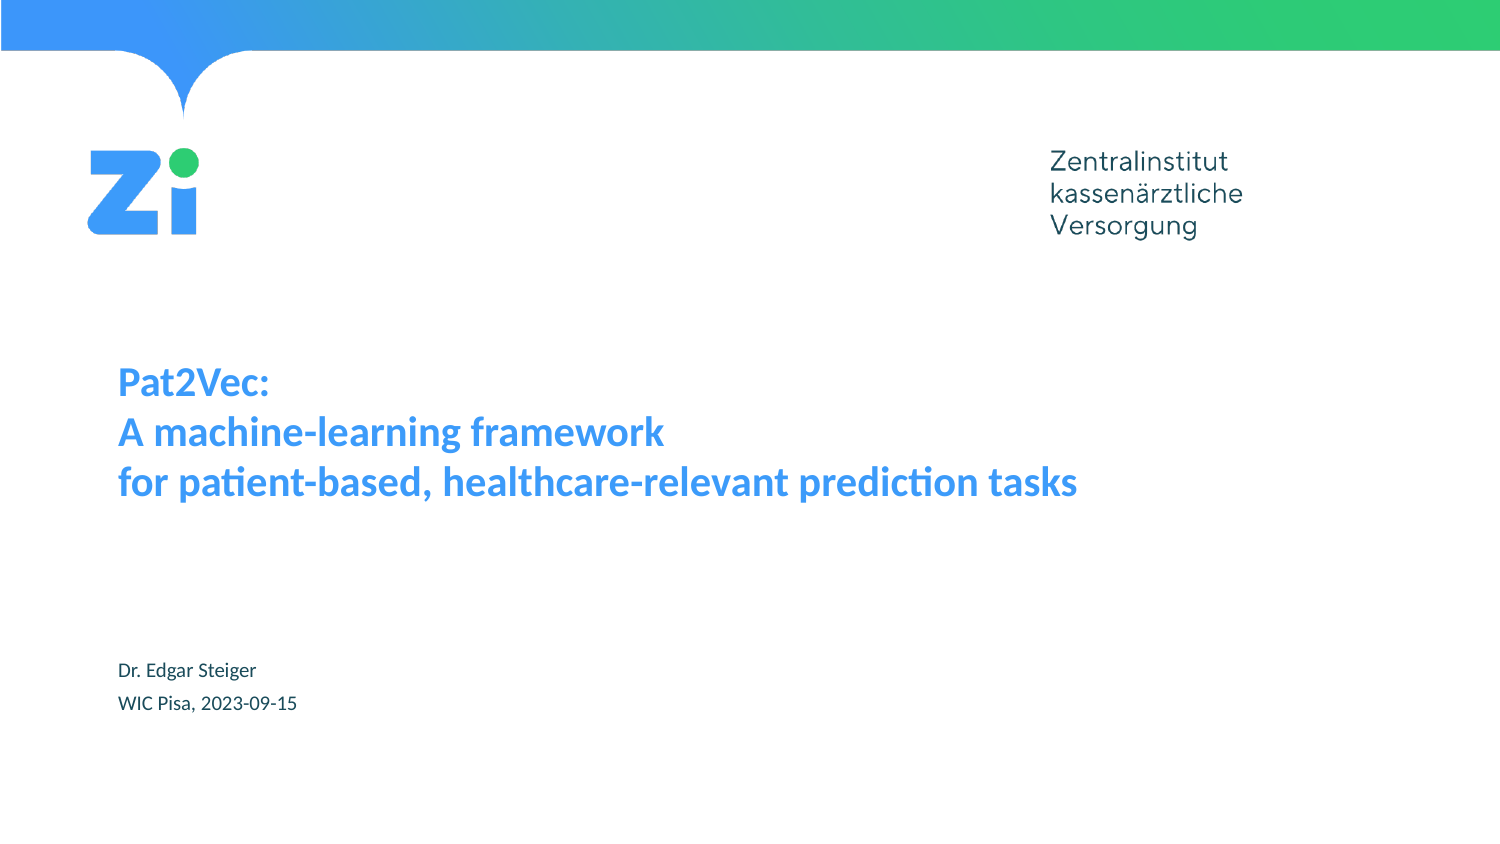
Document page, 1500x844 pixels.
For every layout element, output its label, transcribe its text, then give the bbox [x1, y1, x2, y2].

picture [0, 0, 1500, 844]
text_box Dr. Edgar Steiger WIC Pisa, 2023-09-15 [118, 649, 709, 674]
title Pat2Vec: A machine-learning framework for patient-based, healthcare-relevant prediction tasks [118, 354, 1430, 506]
